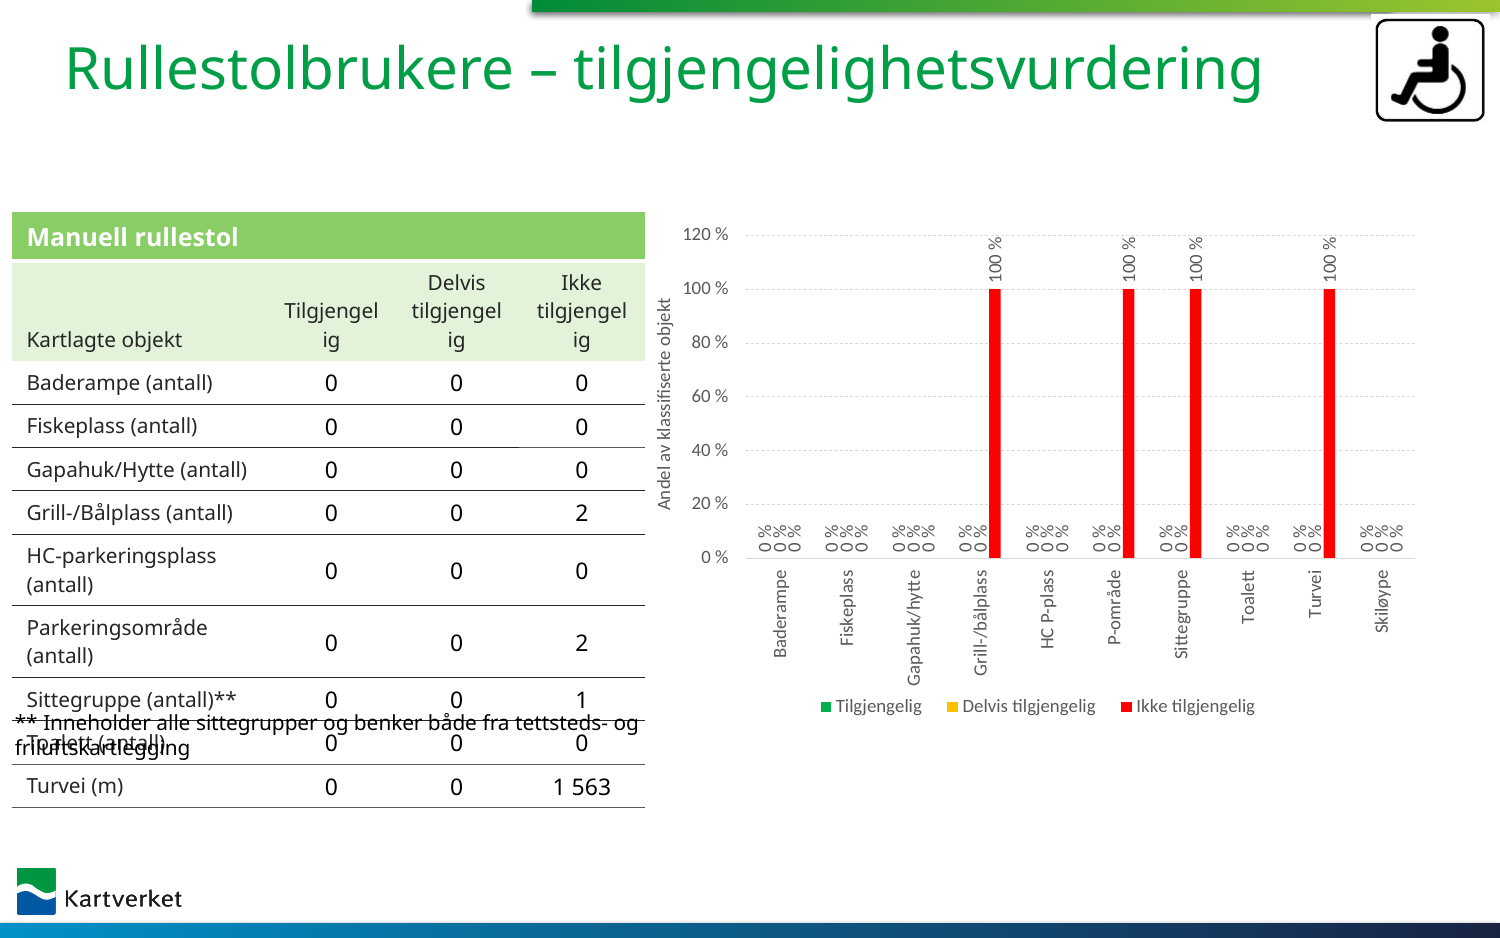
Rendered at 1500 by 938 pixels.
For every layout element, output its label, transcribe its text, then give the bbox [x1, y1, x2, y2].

text_box ** Inneholder alle sittegrupper og benker både fra tettsteds- og friluftskartlegging [0, 702, 745, 768]
table_cell Parkeringsområde (antall) [12, 606, 269, 677]
table_cell 0 [269, 361, 394, 404]
table_cell Delvis tilgjengelig [394, 263, 519, 361]
table_cell 0 [269, 405, 394, 447]
table_header Manuell rullestol [12, 212, 645, 259]
table_cell 1 [519, 678, 638, 702]
table_cell 0 [394, 678, 519, 702]
table_cell Kartlagte objekt [12, 263, 269, 361]
table_cell HC-parkeringsplass (antall) [12, 535, 269, 605]
table_cell 0 [394, 768, 519, 807]
table_cell 0 [394, 606, 519, 677]
table_cell 2 [519, 606, 638, 677]
table_cell 2 [519, 491, 638, 534]
table_cell 0 [269, 535, 394, 605]
table_cell Tilgjengelig [269, 263, 394, 361]
table_cell Baderampe (antall) [12, 361, 269, 404]
table_cell 0 [269, 606, 394, 677]
table_cell Fiskeplass (antall) [12, 405, 269, 447]
table_cell 1 563 [519, 768, 645, 807]
picture [643, 218, 1426, 728]
table_cell 0 [269, 768, 394, 807]
table_cell Gapahuk/Hytte (antall) [12, 448, 269, 490]
table_cell Sittegruppe (antall)** [12, 678, 269, 702]
table_cell 0 [269, 448, 394, 490]
table_cell Ikke tilgjengelig [519, 263, 638, 361]
table_cell 0 [519, 405, 638, 447]
table_cell 0 [519, 448, 638, 490]
table_cell Turvei (m) [12, 768, 269, 807]
text_box Rullestolbrukere – tilgjengelighetsvurdering [49, 12, 1372, 109]
table_cell 0 [394, 491, 519, 534]
table_cell 0 [394, 448, 519, 490]
table_cell 0 [269, 491, 394, 534]
table_cell 0 [269, 678, 394, 702]
table_cell 0 [519, 535, 638, 605]
table_cell 0 [394, 535, 519, 605]
table_cell Grill-/Bålplass (antall) [12, 491, 269, 534]
table_cell 0 [519, 361, 638, 404]
picture [1371, 13, 1491, 127]
table_cell 0 [394, 405, 519, 447]
table_cell 0 [394, 361, 519, 404]
